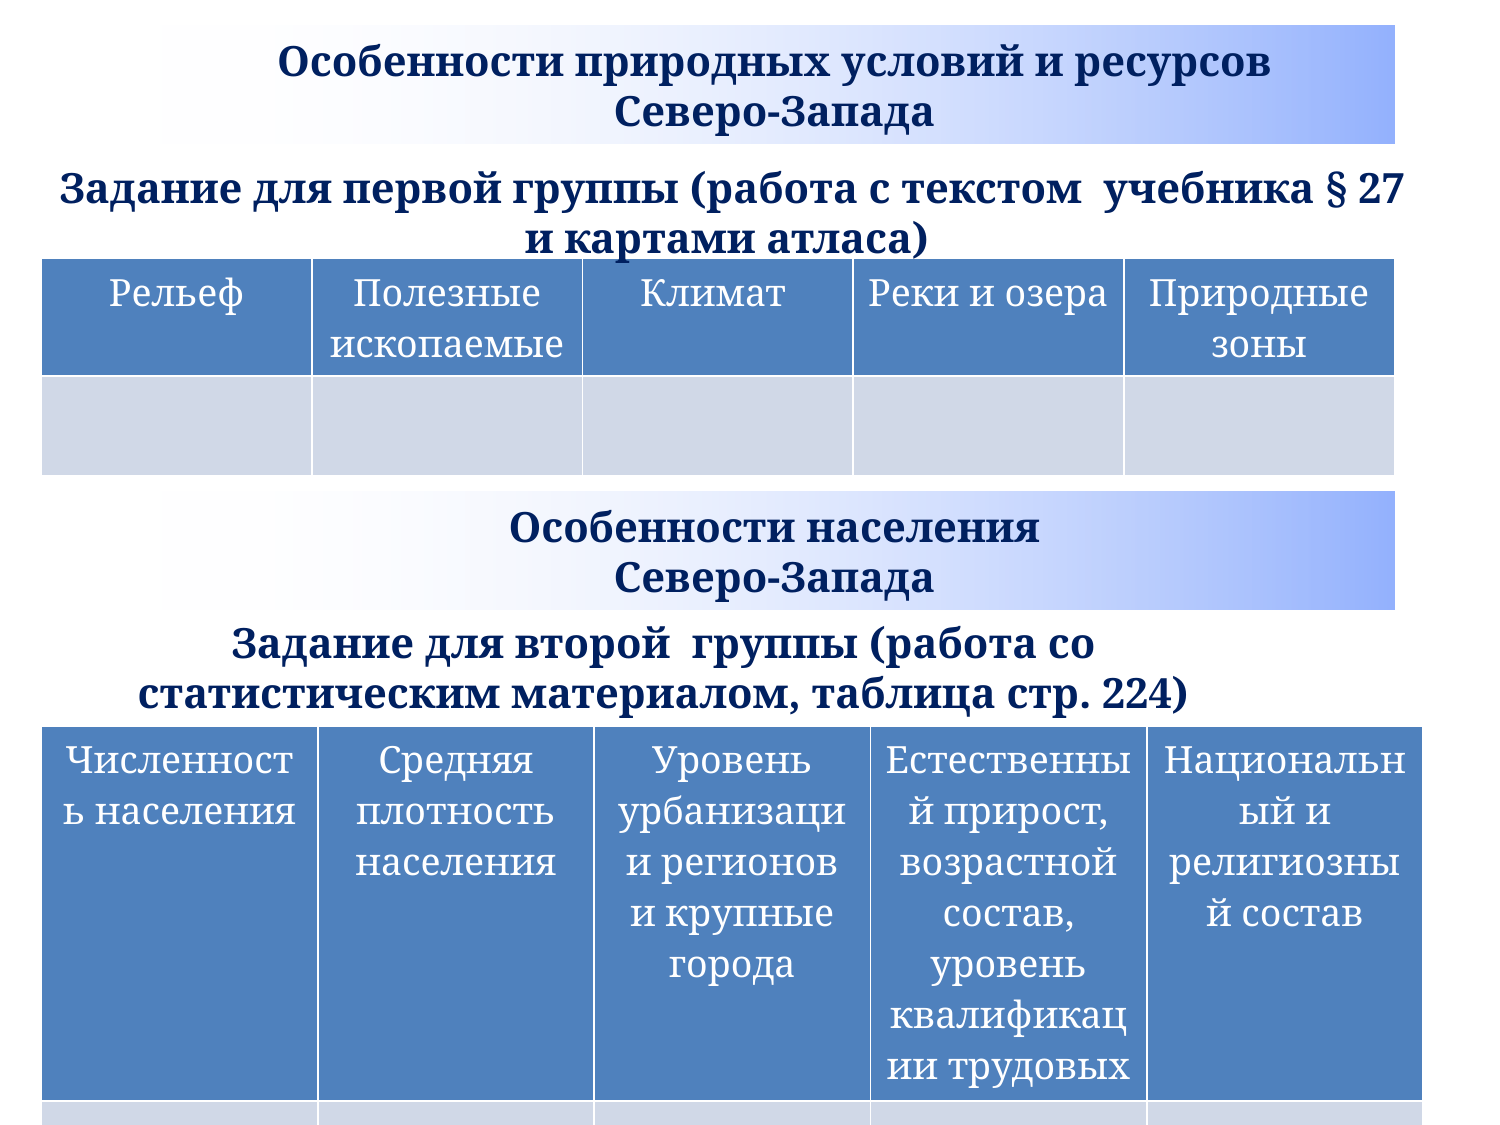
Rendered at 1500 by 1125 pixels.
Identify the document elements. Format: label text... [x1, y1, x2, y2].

table_cell [871, 1102, 1146, 1125]
table_cell [319, 1102, 593, 1125]
table_header Уровень урбанизации регионов и крупные города [595, 727, 870, 1100]
table_cell [42, 377, 311, 475]
table_header Климат [583, 269, 852, 375]
table_header Реки и озера [854, 269, 1123, 375]
text_box Особенности природных условий и ресурсов Северо-Запада [154, 25, 1395, 144]
table_cell [42, 1102, 317, 1125]
text_box Особенности населения Северо-Запада [154, 491, 1395, 610]
table_cell [583, 377, 852, 475]
table_header Природные зоны [1125, 269, 1394, 375]
text_box Задание для второй группы (работа со статистическим материалом, таблица стр. 224) [41, 609, 1286, 725]
table_cell [313, 377, 582, 475]
text_box Задание для первой группы (работа с текстом учебника § 27 и картами атласа) [41, 154, 1424, 269]
table_cell [1148, 1102, 1422, 1125]
table_cell [1125, 377, 1394, 475]
table_header Естественный прирост, возрастной состав, уровень квалификации трудовых ресурсов [871, 727, 1146, 1100]
table_header Рельеф [42, 269, 311, 375]
table_header Полезные ископаемые [313, 269, 582, 375]
table_header Численность населения [42, 727, 317, 1100]
table_cell [854, 377, 1123, 475]
table_header Национальный и религиозный состав [1148, 727, 1422, 1100]
table_cell [595, 1102, 870, 1125]
table_header Средняя плотность населения [319, 727, 593, 1100]
